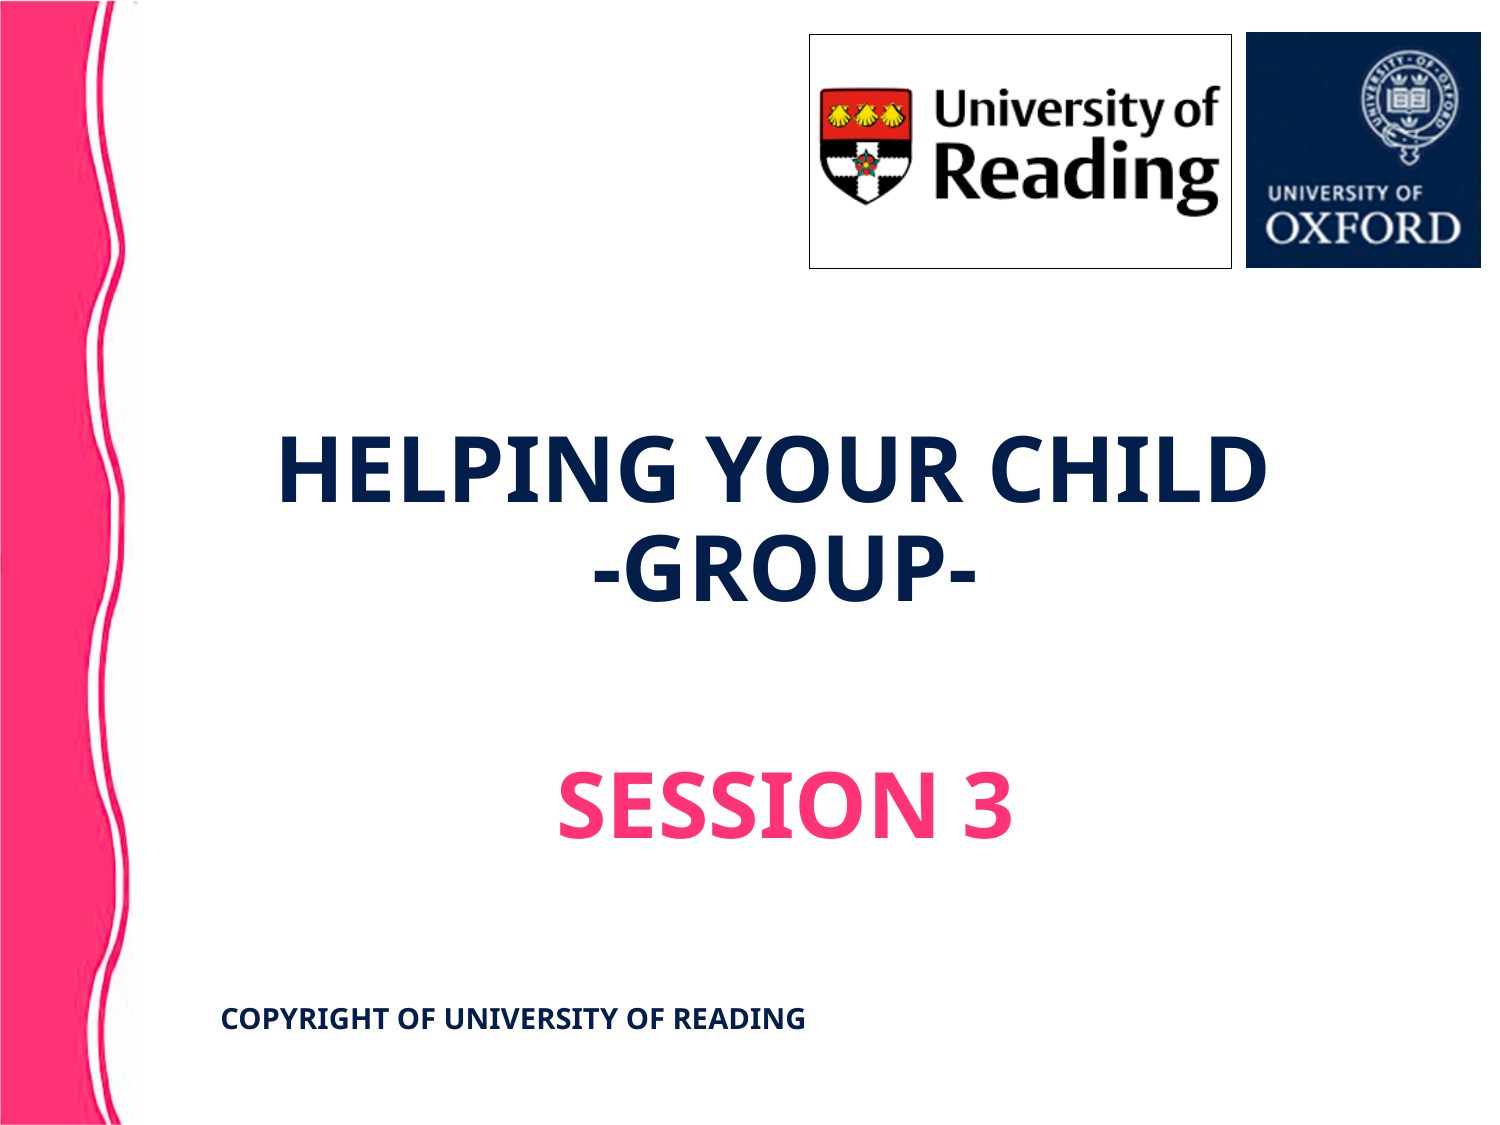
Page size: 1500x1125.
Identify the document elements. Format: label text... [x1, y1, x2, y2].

picture [808, 34, 1232, 269]
picture [0, 2, 632, 1124]
picture [1245, 32, 1481, 268]
text_box Helping Your CHILD -group- [265, 412, 1306, 689]
text_box Copyright of University of Reading [205, 993, 822, 1043]
subtitle Session 3 [513, 727, 1058, 879]
